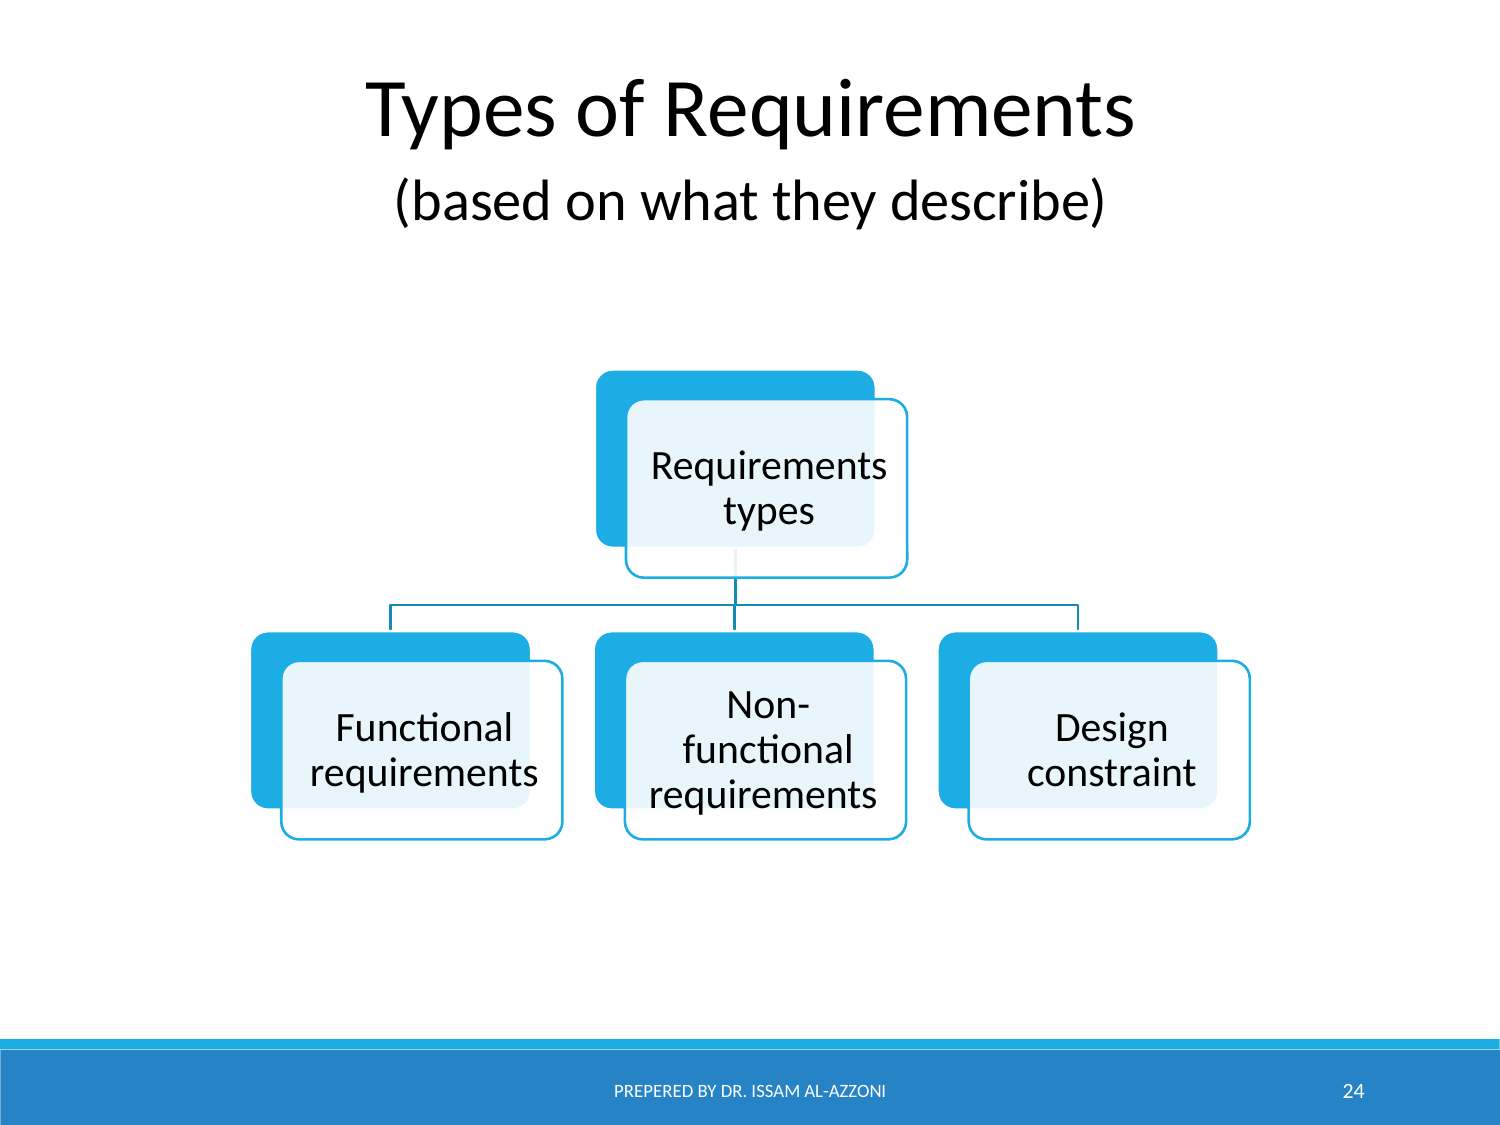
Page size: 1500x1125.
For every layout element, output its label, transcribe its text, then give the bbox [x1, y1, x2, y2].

text_box Types of Requirements (based on what they describe) [87, 74, 1413, 256]
slide_number 24 [1218, 1059, 1380, 1120]
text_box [249, 313, 1251, 897]
footer Prepered by Dr. Issam Al-Azzoni [453, 1059, 1047, 1120]
